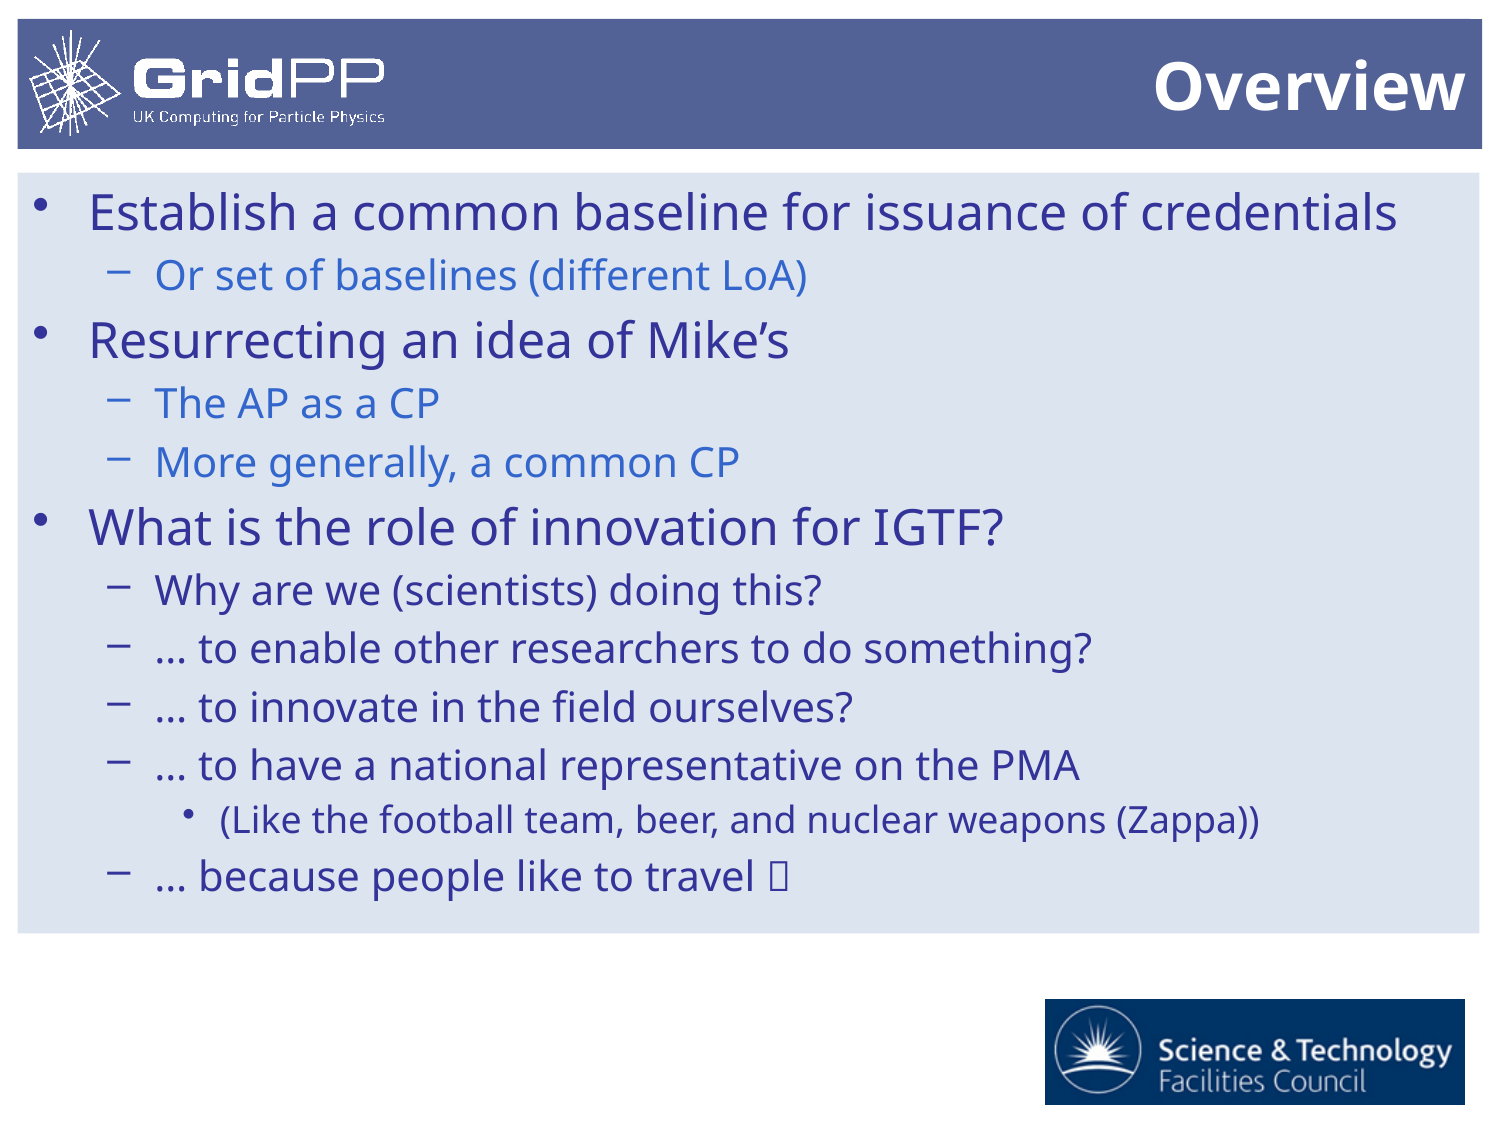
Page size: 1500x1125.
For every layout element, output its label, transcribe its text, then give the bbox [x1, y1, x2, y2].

list Establish a common baseline for issuance of credentials Or set of baselines (different LoA) Resurrecting an idea of Mike’s The AP as a CP More generally, a common CP What is the role of innovation for IGTF? Why are we (scientists) doing this? … to enable other researchers to do something? … to innovate in the field ourselves? … to have a national representative on the PMA (Like the football team, beer, and nuclear weapons (Zappa)) … because people like to travel  [17, 172, 1480, 934]
title Overview [513, 18, 1483, 150]
picture [1045, 999, 1465, 1105]
picture [29, 30, 384, 136]
